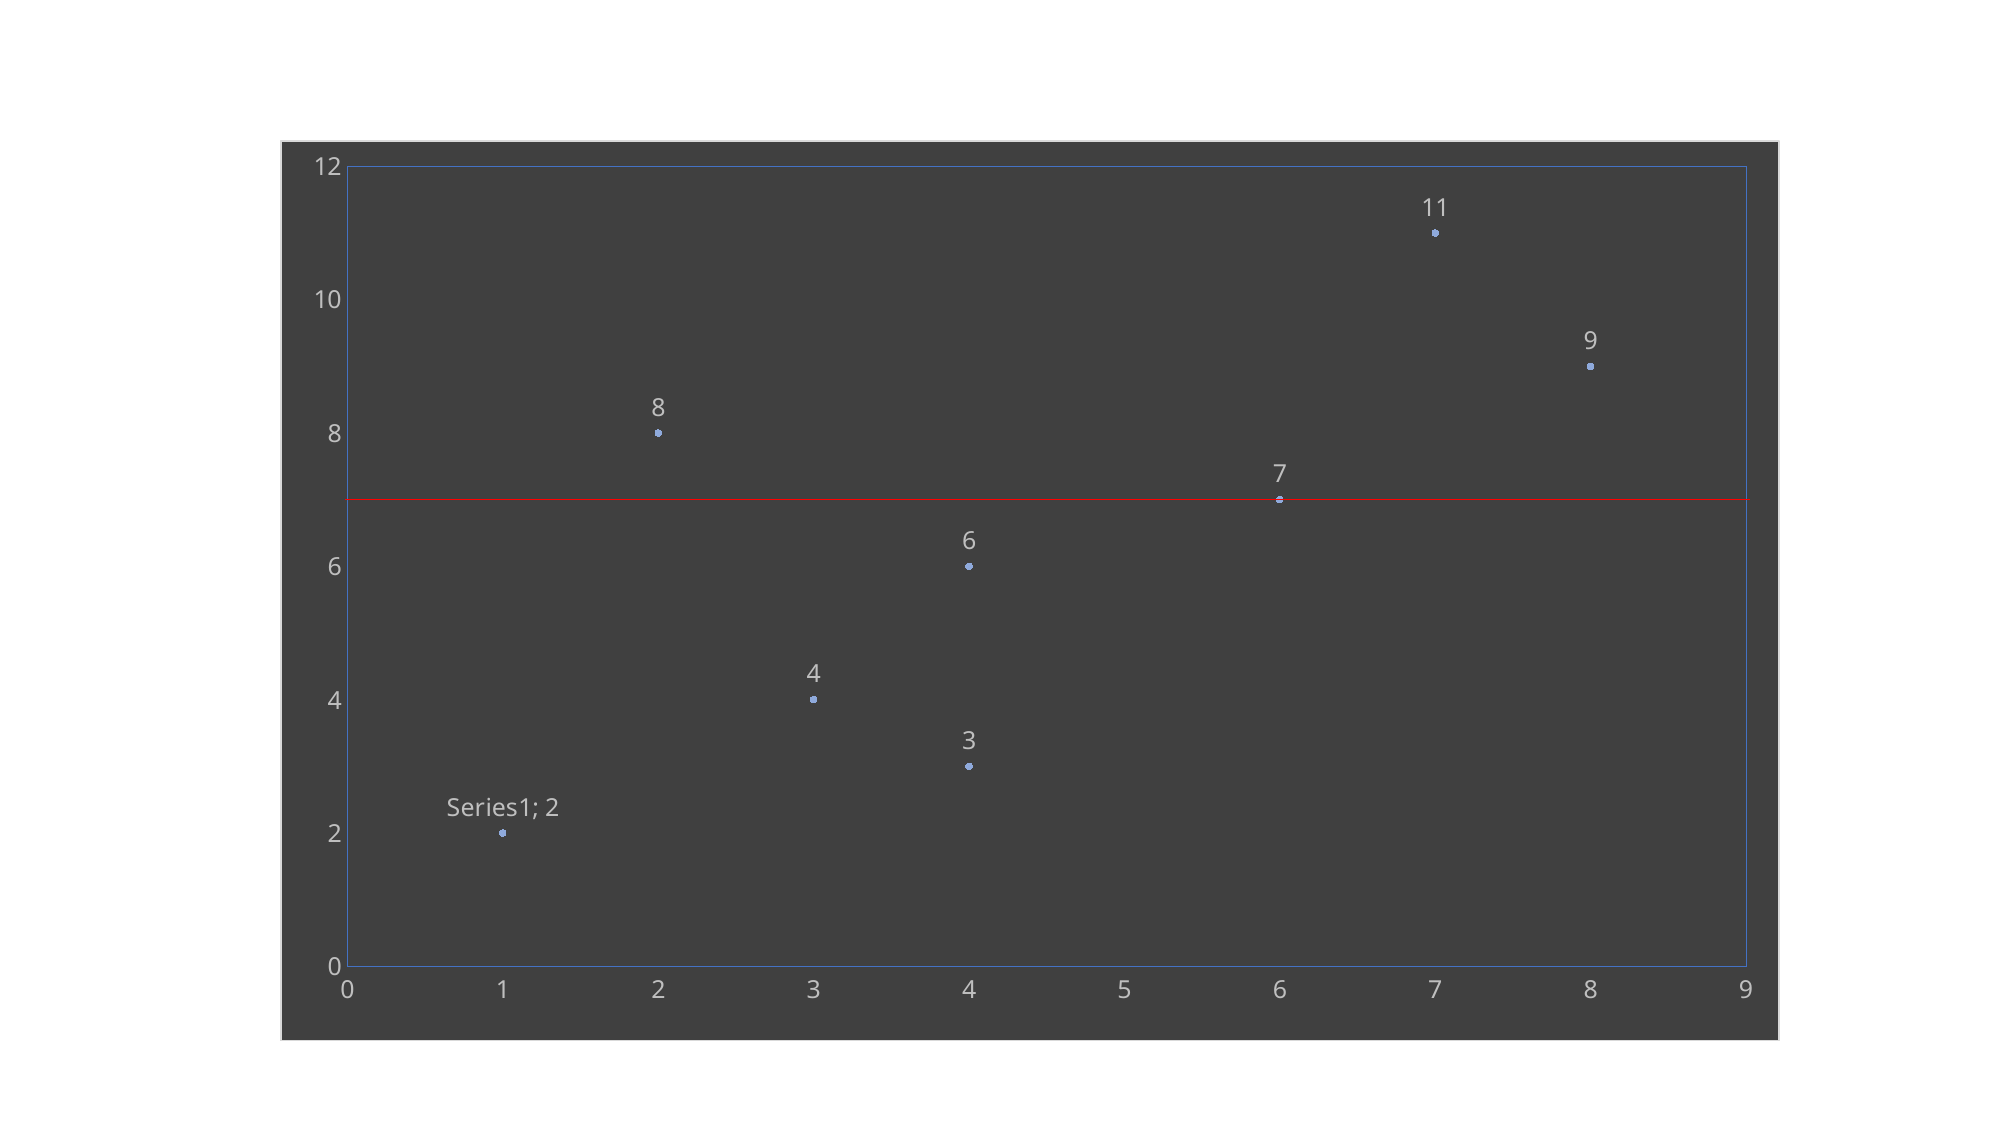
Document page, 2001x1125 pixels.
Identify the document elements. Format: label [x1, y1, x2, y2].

chart [279, 139, 1780, 1042]
